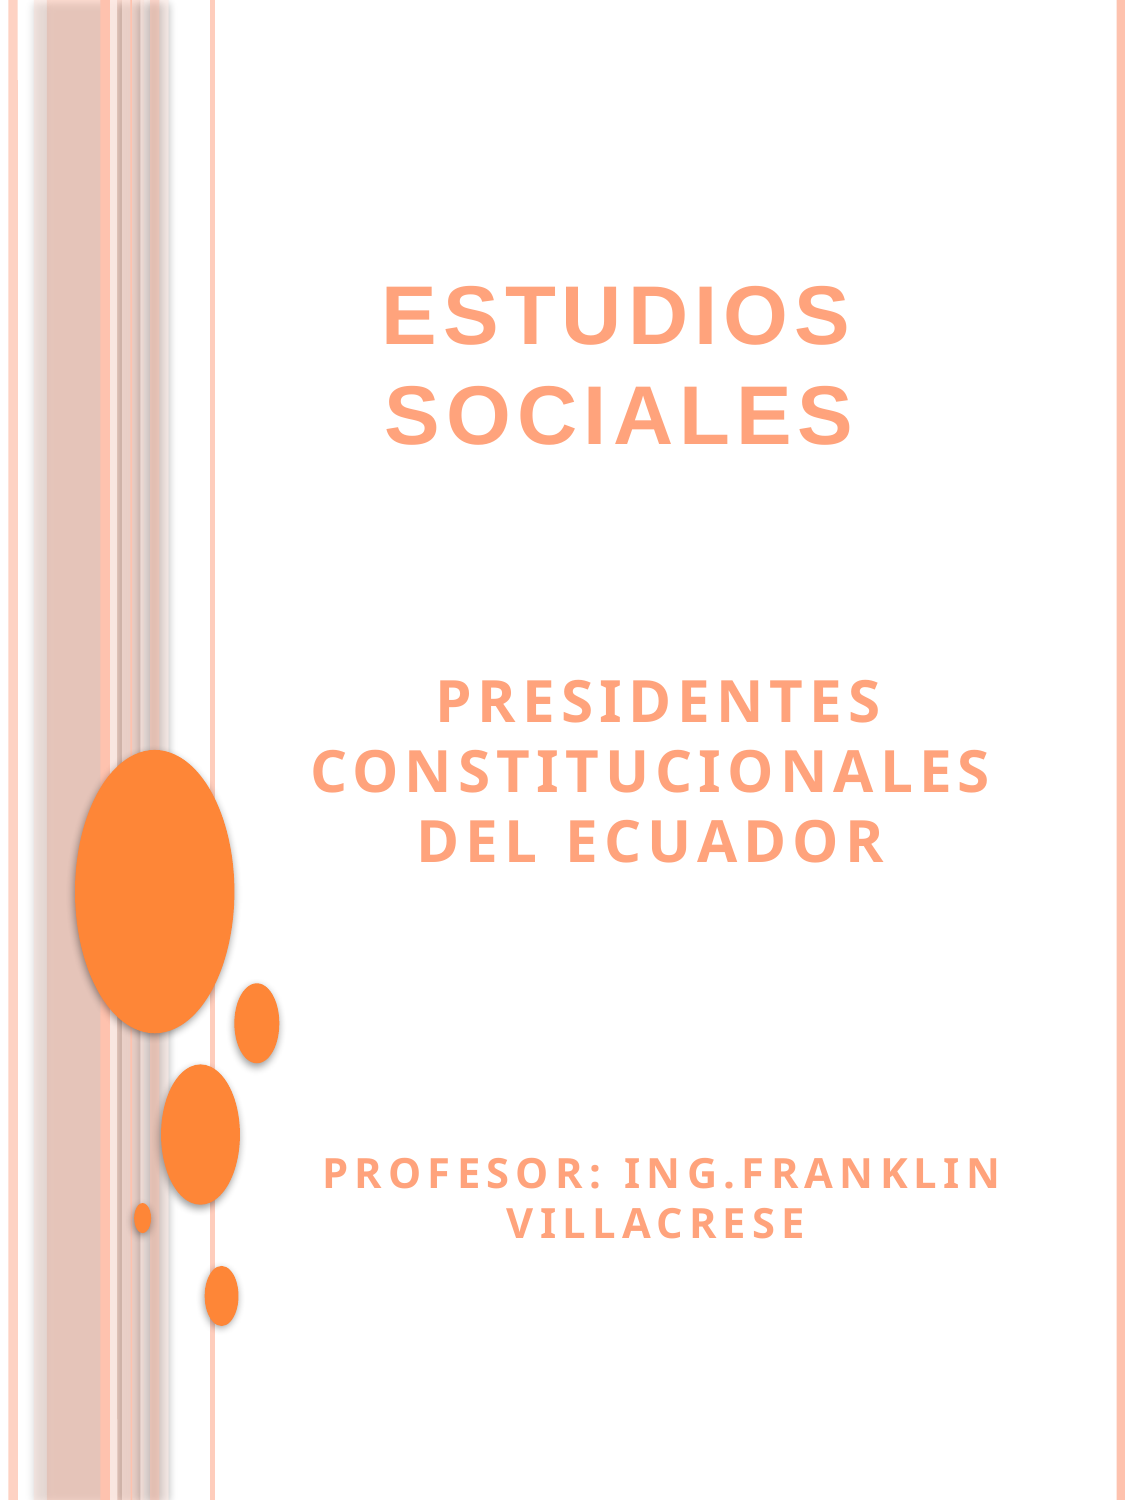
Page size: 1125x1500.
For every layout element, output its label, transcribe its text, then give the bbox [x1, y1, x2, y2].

text_box PRESIDENTES CONSTITUCIONALES DEL ECUADOR [184, 656, 1125, 882]
text_box PROFESOR: ING.FRANKLIN VILLACRESE [207, 1139, 1122, 1255]
text_box ESTUDIOS SOCIALES [208, 253, 1031, 569]
